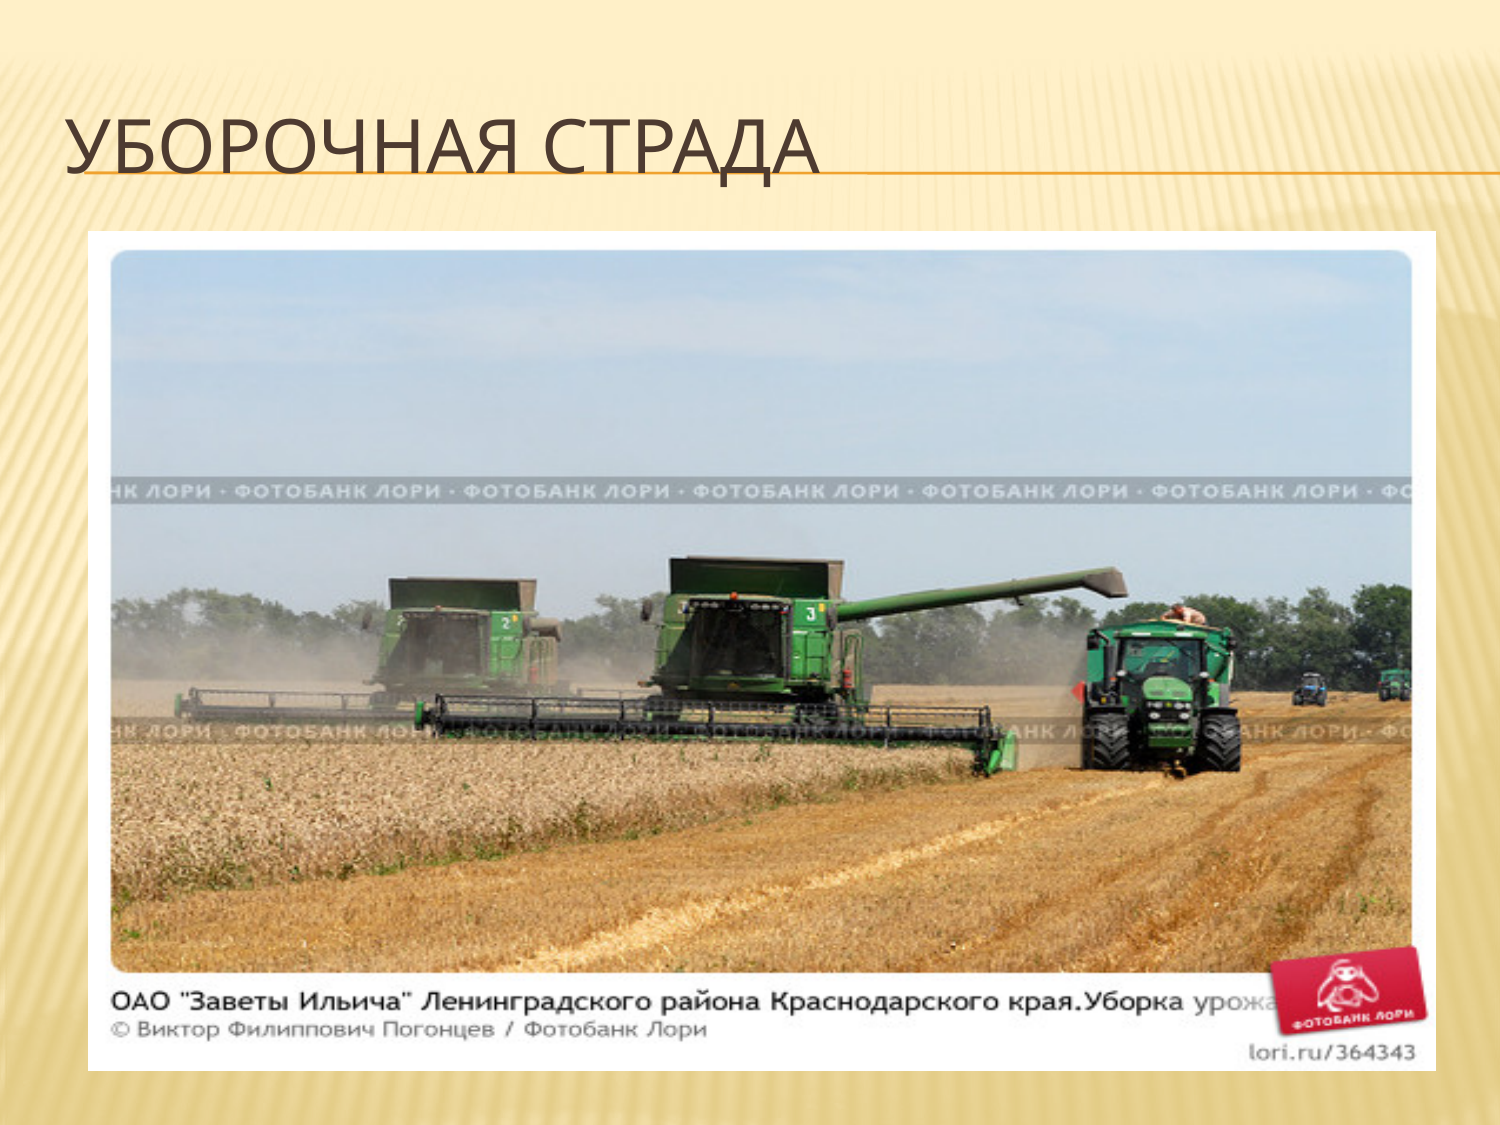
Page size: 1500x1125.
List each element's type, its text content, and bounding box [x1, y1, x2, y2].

title Уборочная страда [50, 75, 1475, 213]
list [88, 231, 1436, 1071]
